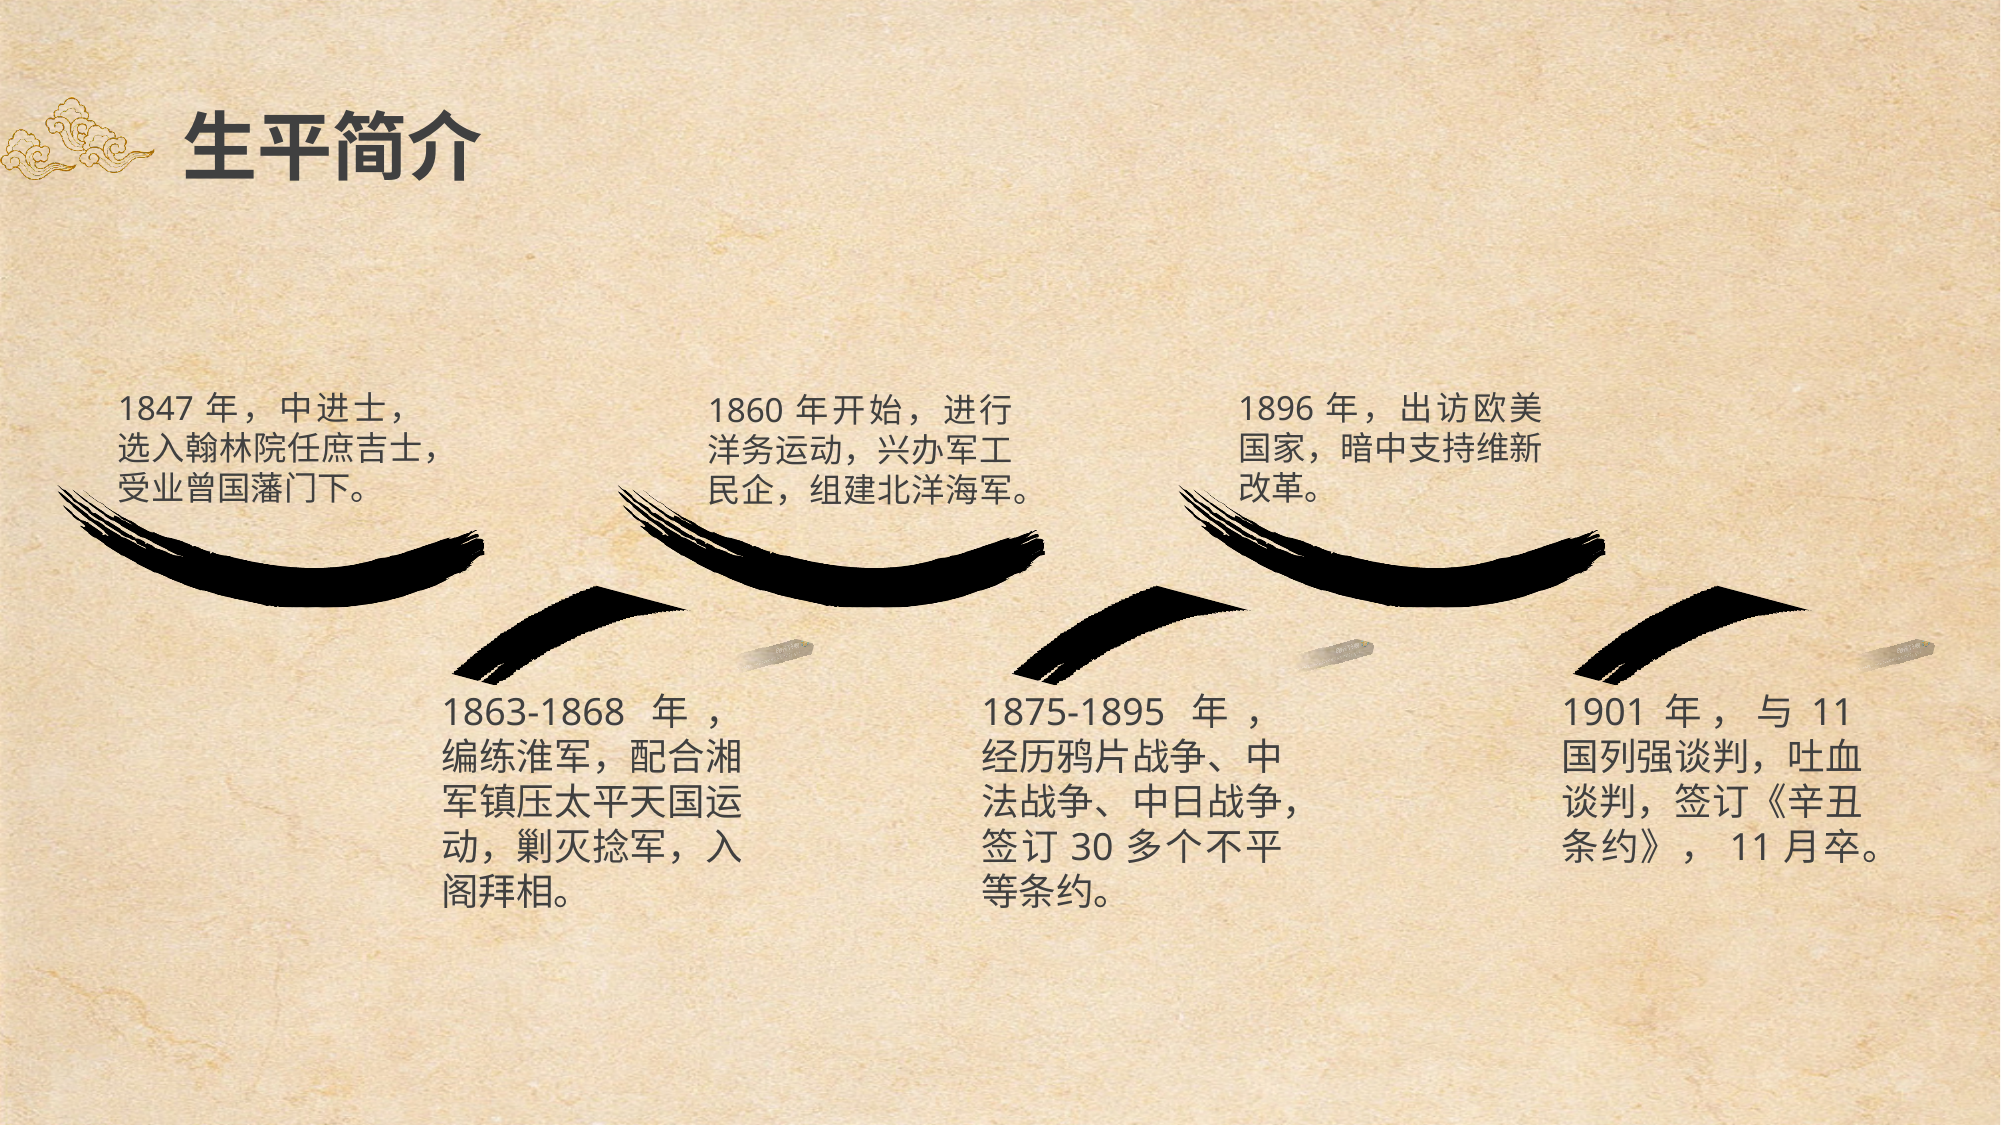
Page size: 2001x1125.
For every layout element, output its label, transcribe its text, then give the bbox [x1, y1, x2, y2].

picture [0, 0, 2001, 1125]
text_box 1860年开始，进行洋务运动，兴办军工民企，组建北洋海军。 [693, 381, 1029, 485]
text_box 1901年，与11国列强谈判，吐血谈判，签订《辛丑条约》，11月卒。 [1546, 710, 1878, 876]
text_box 1896年，出访欧美国家，暗中支持维新改革。 [1223, 379, 1559, 485]
text_box 1847年，中进士，选入翰林院任庶吉士，受业曾国藩门下。 [103, 379, 439, 485]
text_box 1863-1868年，编练淮军，配合湘军镇压太平天国运动，剿灭捻军，入阁拜相。 [426, 710, 758, 921]
text_box 生平简介 [167, 91, 1374, 197]
text_box 1875-1895年，经历鸦片战争、中法战争、中日战争，签订30多个不平等条约。 [966, 710, 1298, 920]
